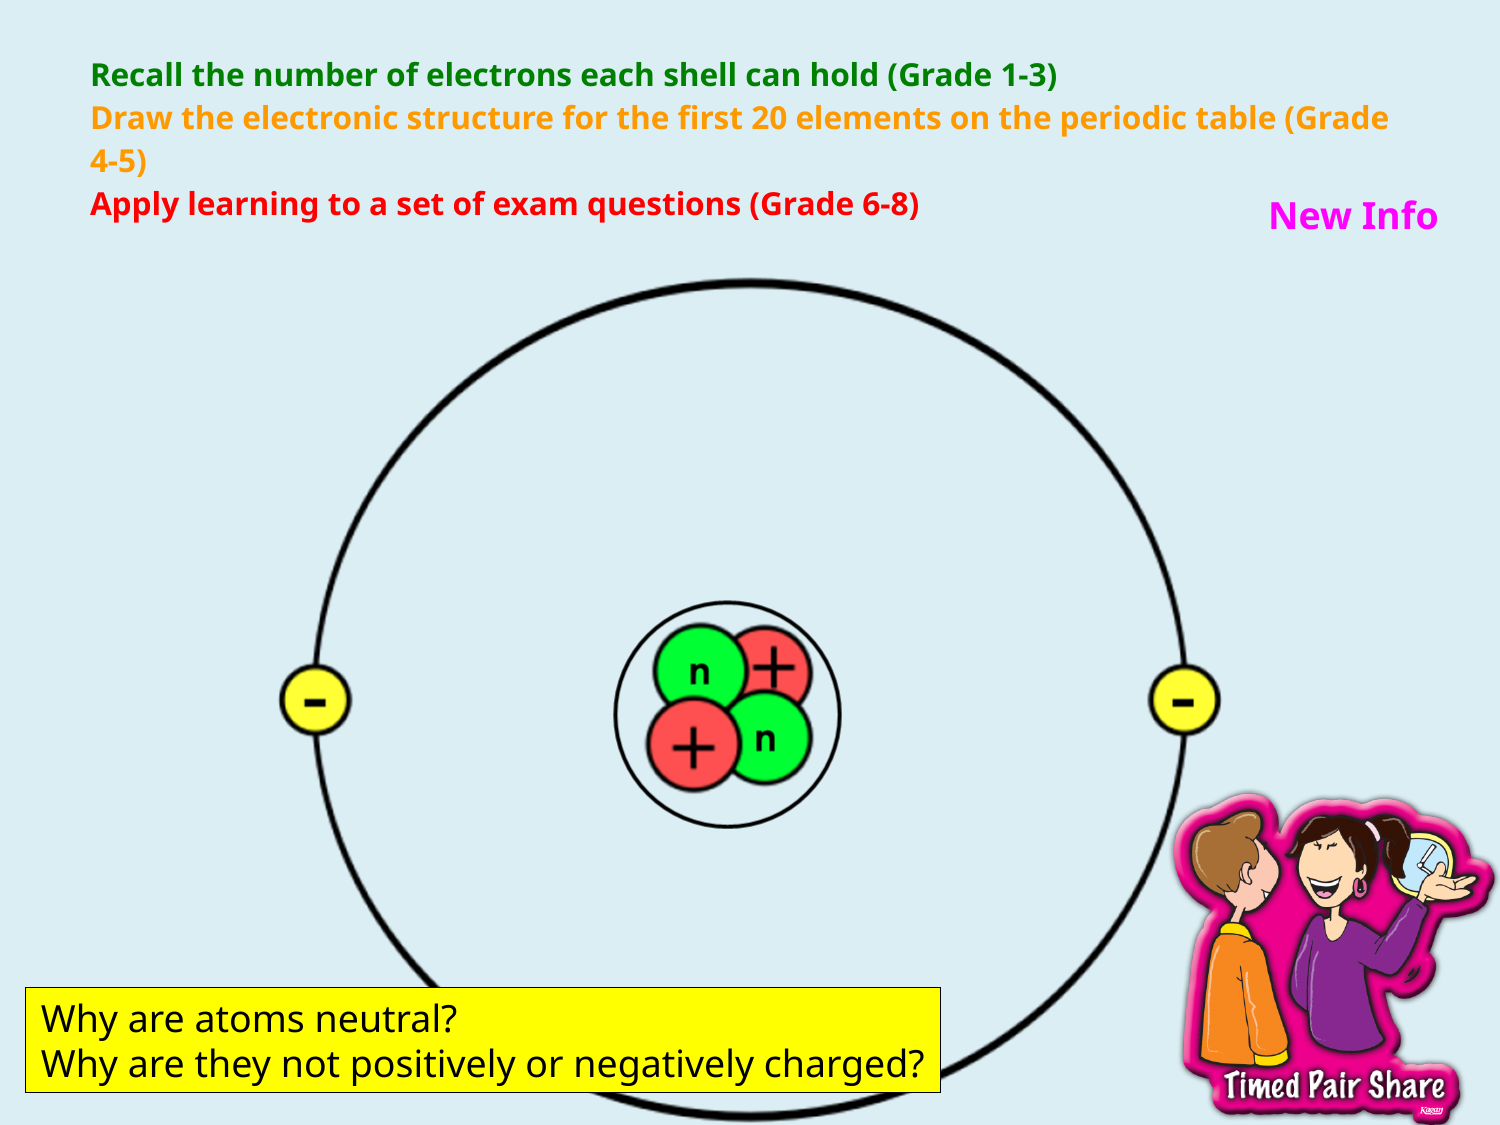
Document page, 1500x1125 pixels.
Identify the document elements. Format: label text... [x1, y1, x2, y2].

text_box Why are atoms neutral? Why are they not positively or negatively charged? [25, 987, 267, 1093]
title Recall the number of electrons each shell can hold (Grade 1-3) Draw the electronic structure for the first 20 elements on the periodic table (Grade 4-5) Apply learning to a set of exam questions (Grade 6-8) [75, 45, 1425, 233]
text_box New Info [1253, 184, 1454, 245]
picture [272, 270, 1500, 1125]
